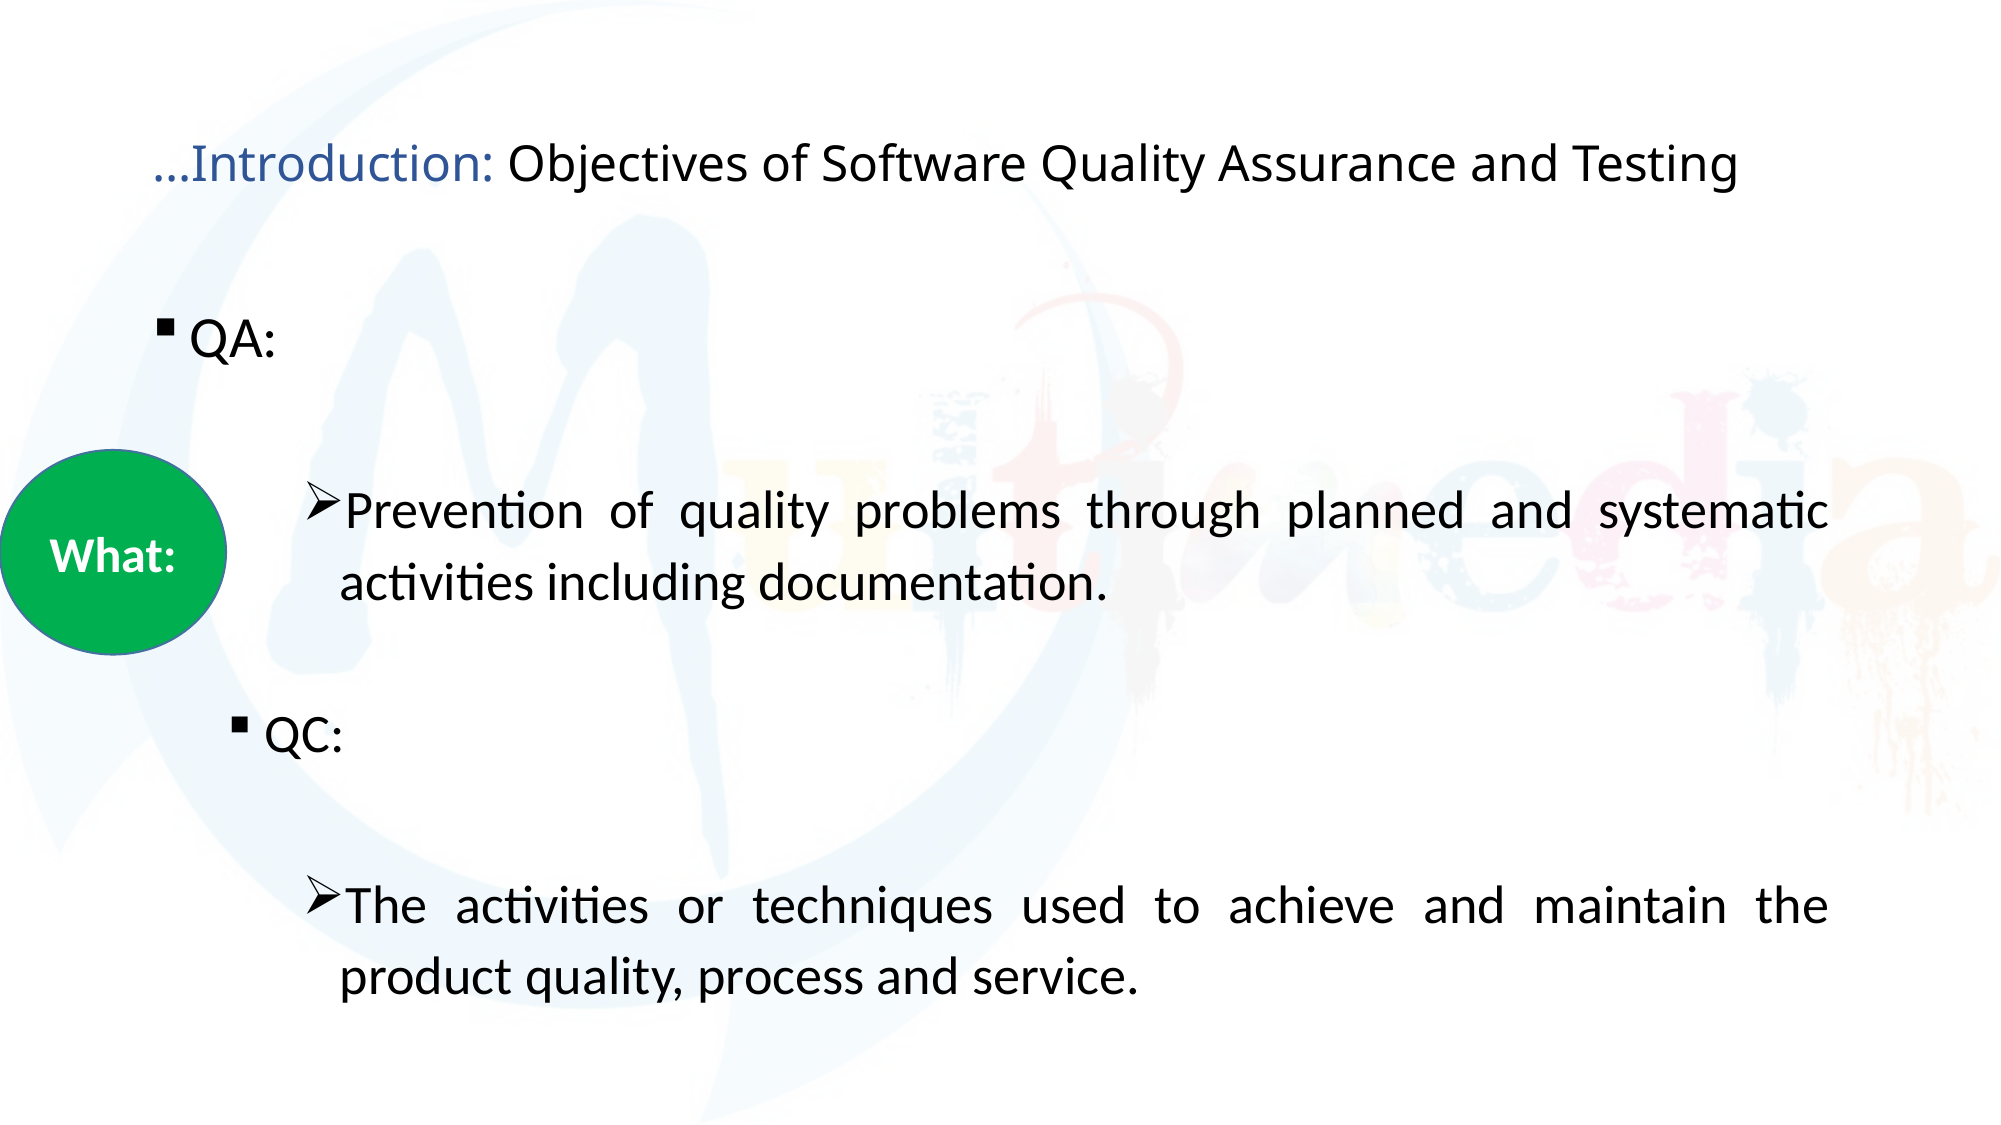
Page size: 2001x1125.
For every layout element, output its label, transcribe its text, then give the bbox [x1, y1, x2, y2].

text_box What: [0, 448, 228, 656]
title …Introduction: Objectives of Software Quality Assurance and Testing [137, 59, 1863, 278]
list QA: Prevention of quality problems through planned and systematic activities including documentation. QC: The activities or techniques used to achieve and maintain the product quality, process and service. [137, 299, 1847, 1091]
